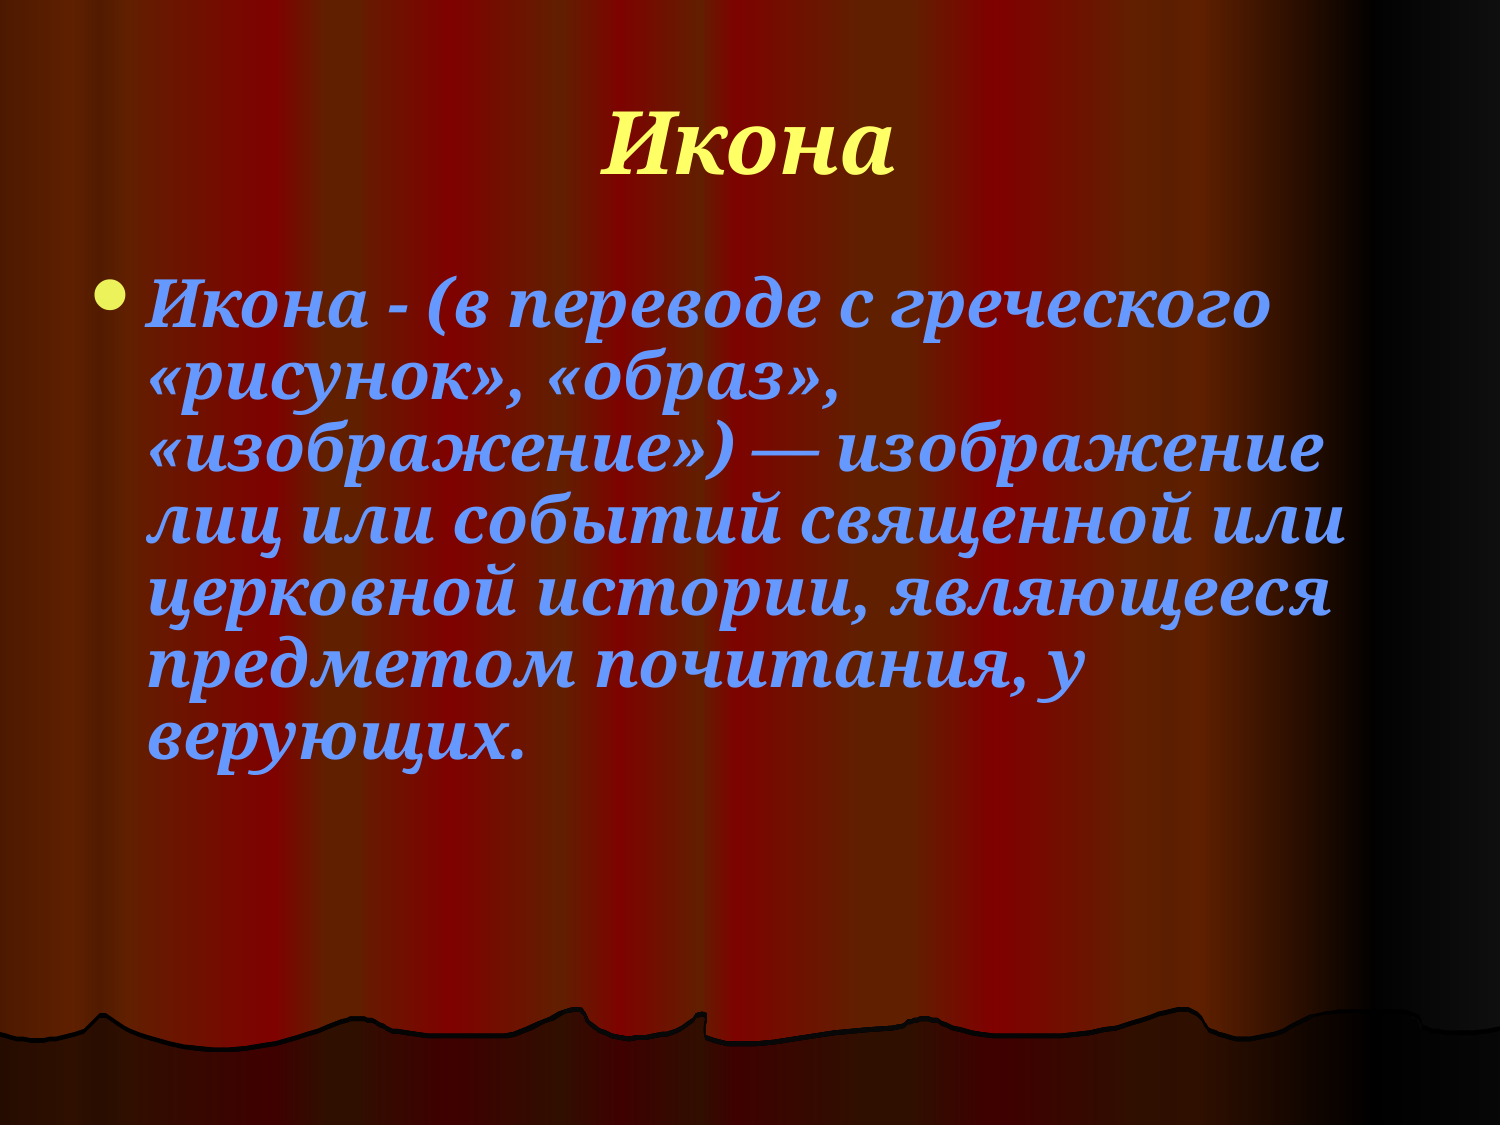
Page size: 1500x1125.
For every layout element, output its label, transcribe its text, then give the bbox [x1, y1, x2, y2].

title Икона [75, 45, 1425, 233]
list Икона - (в переводе с греческого «рисунок», «образ», «изображение») — изображение лиц или событий священной или церковной истории, являющееся предметом почитания, у верующих. [75, 262, 1425, 1006]
